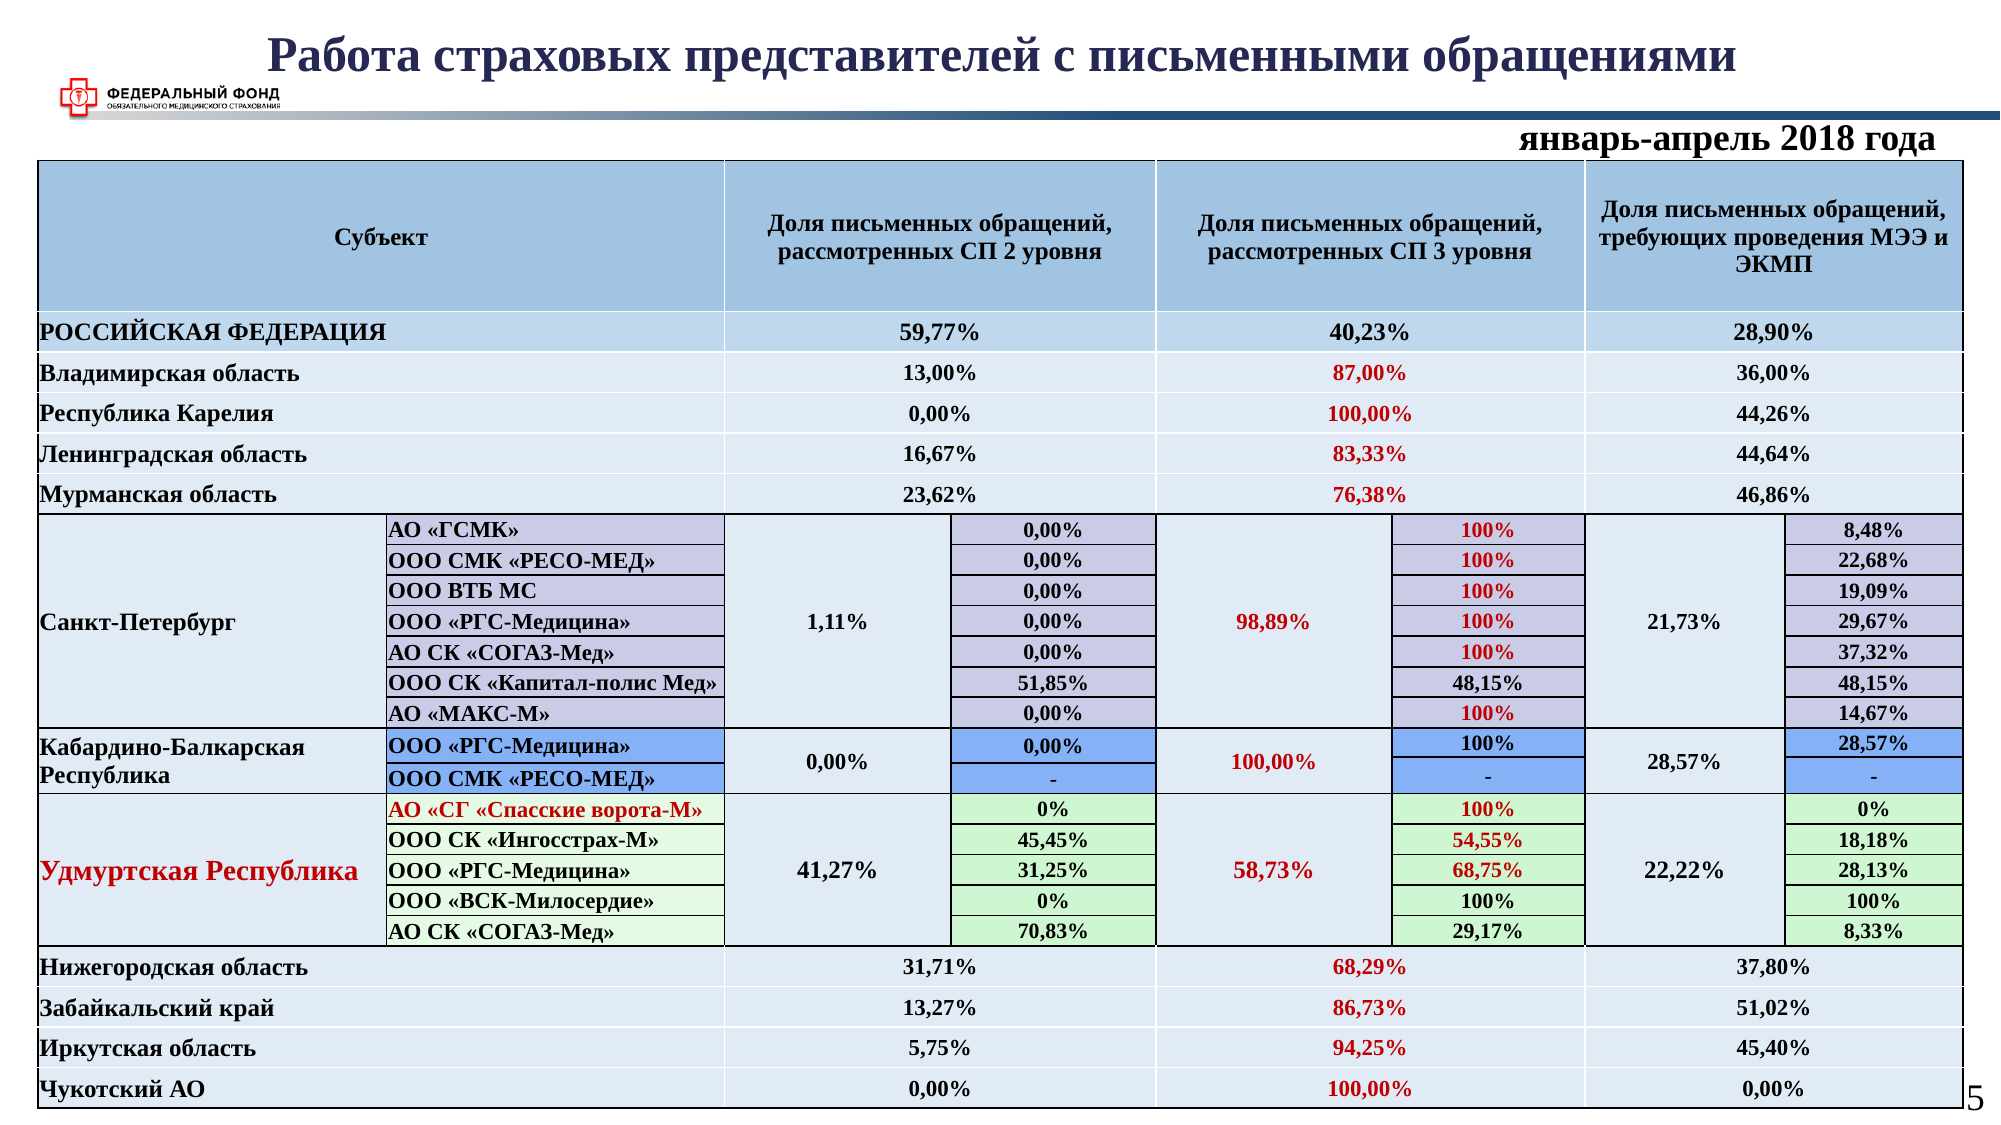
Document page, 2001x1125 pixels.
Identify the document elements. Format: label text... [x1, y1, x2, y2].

table_cell АО СК «СОГАЗ-Мед» [387, 637, 724, 666]
table_cell ООО СК «Ингосстрах-М» [387, 825, 724, 854]
table_cell ООО СК «Капитал-полис Мед» [387, 668, 724, 696]
table_cell 13,27% [725, 987, 1155, 1026]
table_cell 40,23% [1157, 312, 1584, 351]
table_cell 45,45% [952, 825, 1155, 854]
table_cell 28,13% [1786, 855, 1962, 884]
table_cell 0% [952, 794, 1155, 823]
table_cell 0,00% [952, 515, 1155, 544]
table_cell 98,89% [1157, 515, 1391, 727]
table_cell 37,80% [1586, 947, 1962, 986]
table_cell 22,68% [1786, 545, 1962, 574]
table_cell 51,85% [952, 668, 1155, 696]
table_cell 100,00% [1157, 729, 1391, 793]
table_cell 1,11% [725, 515, 950, 727]
table_cell РОССИЙСКАЯ ФЕДЕРАЦИЯ [39, 312, 724, 351]
table_cell 28,57% [1786, 729, 1962, 756]
table_cell 87,00% [1157, 353, 1584, 392]
table_header Доля письменных обращений, рассмотренных СП 2 уровня [725, 161, 1155, 311]
table_cell Ленинградская область [39, 434, 724, 473]
table_cell 0,00% [725, 729, 950, 793]
table_cell 48,15% [1393, 668, 1584, 696]
table_cell Забайкальский край [39, 987, 724, 1026]
table_cell 37,32% [1786, 637, 1962, 666]
table_cell 46,86% [1586, 474, 1962, 513]
table_cell 100% [1393, 886, 1584, 915]
table_header Доля письменных обращений, требующих проведения МЭЭ и ЭКМП [1586, 161, 1962, 311]
table_cell 0,00% [952, 576, 1155, 605]
table_cell 16,67% [725, 434, 1155, 473]
table_cell 29,17% [1393, 916, 1584, 945]
table_cell 0,00% [725, 1068, 1155, 1107]
table_cell 100% [1393, 606, 1584, 635]
table_cell 5,75% [725, 1028, 1155, 1067]
table_cell 29,67% [1786, 606, 1962, 635]
table_cell Мурманская область [39, 474, 724, 513]
table_cell 100% [1393, 515, 1584, 544]
table_cell 0,00% [952, 729, 1155, 762]
table_cell 100,00% [1157, 1068, 1550, 1107]
table_cell ООО ВТБ МС [387, 576, 724, 605]
table_cell 28,90% [1586, 312, 1962, 351]
table_cell 100% [1786, 886, 1962, 915]
slide_number 5 [1550, 1065, 2000, 1125]
table_cell 44,64% [1586, 434, 1962, 473]
table_cell АО «МАКС-М» [387, 698, 724, 727]
table_cell 44,26% [1586, 393, 1962, 432]
table_cell Владимирская область [39, 353, 724, 392]
table_cell 0% [1786, 794, 1962, 823]
table_cell 0,00% [952, 637, 1155, 666]
table_header Субъект [39, 161, 724, 311]
table_cell 28,57% [1586, 729, 1784, 793]
table_cell 86,73% [1157, 987, 1584, 1026]
text_box январь-апрель 2018 года [1504, 106, 1952, 160]
table_cell 0,00% [725, 393, 1155, 432]
table_cell АО СК «СОГАЗ-Мед» [387, 916, 724, 945]
table_cell ООО «ВСК-Милосердие» [387, 886, 724, 915]
table_cell 54,55% [1393, 825, 1584, 854]
table_cell 100% [1393, 637, 1584, 666]
table_cell 19,09% [1786, 576, 1962, 605]
table_cell ООО СМК «РЕСО-МЕД» [387, 764, 724, 793]
table_cell ООО СМК «РЕСО-МЕД» [387, 545, 724, 574]
table_cell 100% [1393, 545, 1584, 574]
table_cell Удмуртская Республика [39, 794, 386, 945]
table_cell 70,83% [952, 916, 1155, 945]
table_cell 8,33% [1786, 916, 1962, 945]
table_cell Республика Карелия [39, 393, 724, 432]
table_cell Кабардино-Балкарская Республика [39, 729, 386, 793]
table_header Доля письменных обращений, рассмотренных СП 3 уровня [1157, 161, 1584, 311]
table_cell ООО «РГС-Медицина» [387, 729, 724, 762]
table_cell ООО «РГС-Медицина» [387, 855, 724, 884]
table_cell 0,00% [952, 606, 1155, 635]
table_cell 45,40% [1586, 1028, 1962, 1065]
table_cell Нижегородская область [39, 947, 724, 986]
table_cell АО «СГ «Спасские ворота-М» [387, 794, 724, 823]
table_cell 14,67% [1786, 698, 1962, 727]
table_cell - [952, 764, 1155, 793]
table_cell 31,71% [725, 947, 1155, 986]
table_cell 100% [1393, 729, 1584, 756]
table_cell - [1393, 758, 1584, 793]
table_cell 36,00% [1586, 353, 1962, 392]
table_cell 0,00% [952, 698, 1155, 727]
table_cell 100% [1393, 576, 1584, 605]
table_cell 100% [1393, 794, 1584, 823]
table_cell Санкт-Петербург [39, 515, 386, 727]
table_cell 83,33% [1157, 434, 1584, 473]
table_cell 59,77% [725, 312, 1155, 351]
table_cell 68,29% [1157, 947, 1584, 986]
table_cell 23,62% [725, 474, 1155, 513]
table_cell 13,00% [725, 353, 1155, 392]
table_cell 8,48% [1786, 515, 1962, 544]
table_cell 76,38% [1157, 474, 1584, 513]
table_cell 68,75% [1393, 855, 1584, 884]
table_cell 94,25% [1157, 1028, 1584, 1067]
table_cell 21,73% [1586, 515, 1784, 727]
table_cell 0,00% [952, 545, 1155, 574]
table_cell 18,18% [1786, 825, 1962, 854]
table_cell 58,73% [1157, 794, 1391, 945]
table_cell 22,22% [1586, 794, 1784, 945]
table_cell Чукотский АО [39, 1068, 724, 1107]
table_cell 41,27% [725, 794, 950, 945]
table_cell 51,02% [1586, 987, 1962, 1026]
table_cell ООО «РГС-Медицина» [387, 606, 724, 635]
picture [58, 103, 280, 120]
table_cell 100% [1393, 698, 1584, 727]
table_cell 48,15% [1786, 668, 1962, 696]
table_cell 100,00% [1157, 393, 1584, 432]
text_box Работа страховых представителей с письменными обращениями [57, 6, 1947, 103]
table_cell - [1786, 758, 1962, 793]
table_cell Иркутская область [39, 1028, 724, 1067]
table_cell 31,25% [952, 855, 1155, 884]
table_cell 0% [952, 886, 1155, 915]
table_cell АО «ГСМК» [387, 515, 724, 544]
